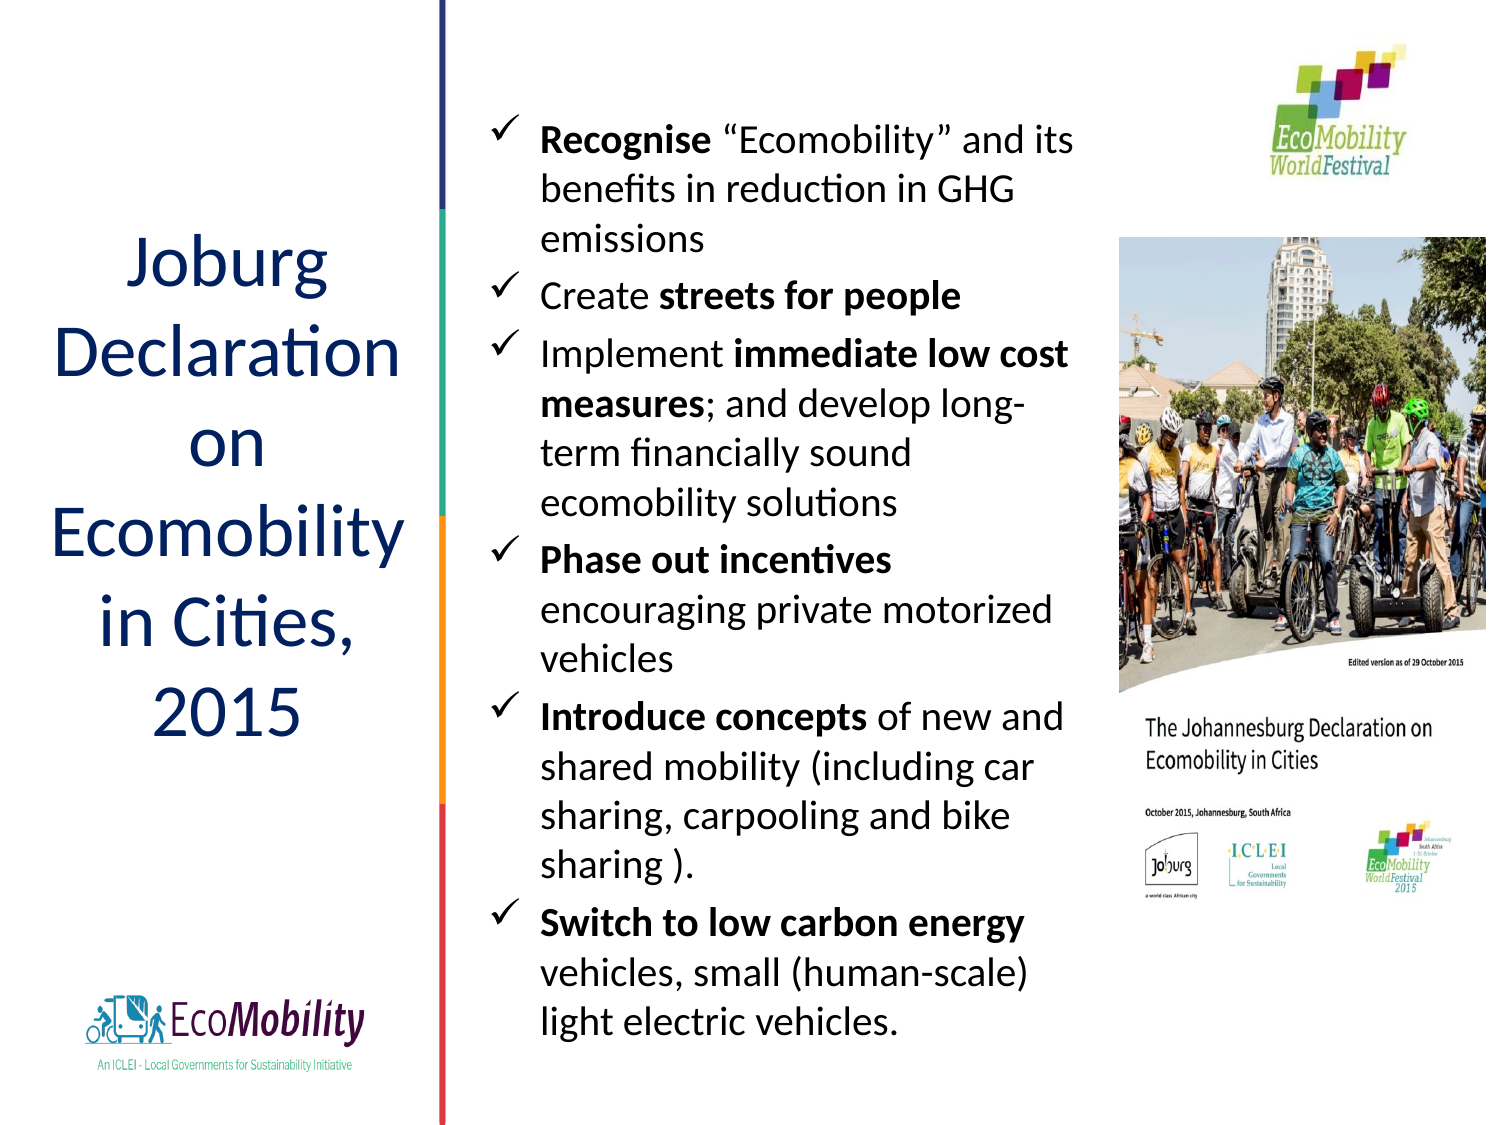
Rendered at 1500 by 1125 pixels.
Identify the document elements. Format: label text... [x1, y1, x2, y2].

picture [1256, 36, 1424, 190]
picture [1119, 237, 1486, 927]
title Joburg Declaration on Ecomobility in Cities, 2015 [16, 203, 440, 764]
list Recognise “Ecomobility” and its benefits in reduction in GHG emissions Create streets for people Implement immediate low cost measures; and develop long-term financially sound ecomobility solutions Phase out incentives encouraging private motorized vehicles Introduce concepts of new and shared mobility (including car sharing, carpooling and bike sharing ). Switch to low carbon energy vehicles, small (human-scale) light electric vehicles. [473, 104, 1104, 1060]
